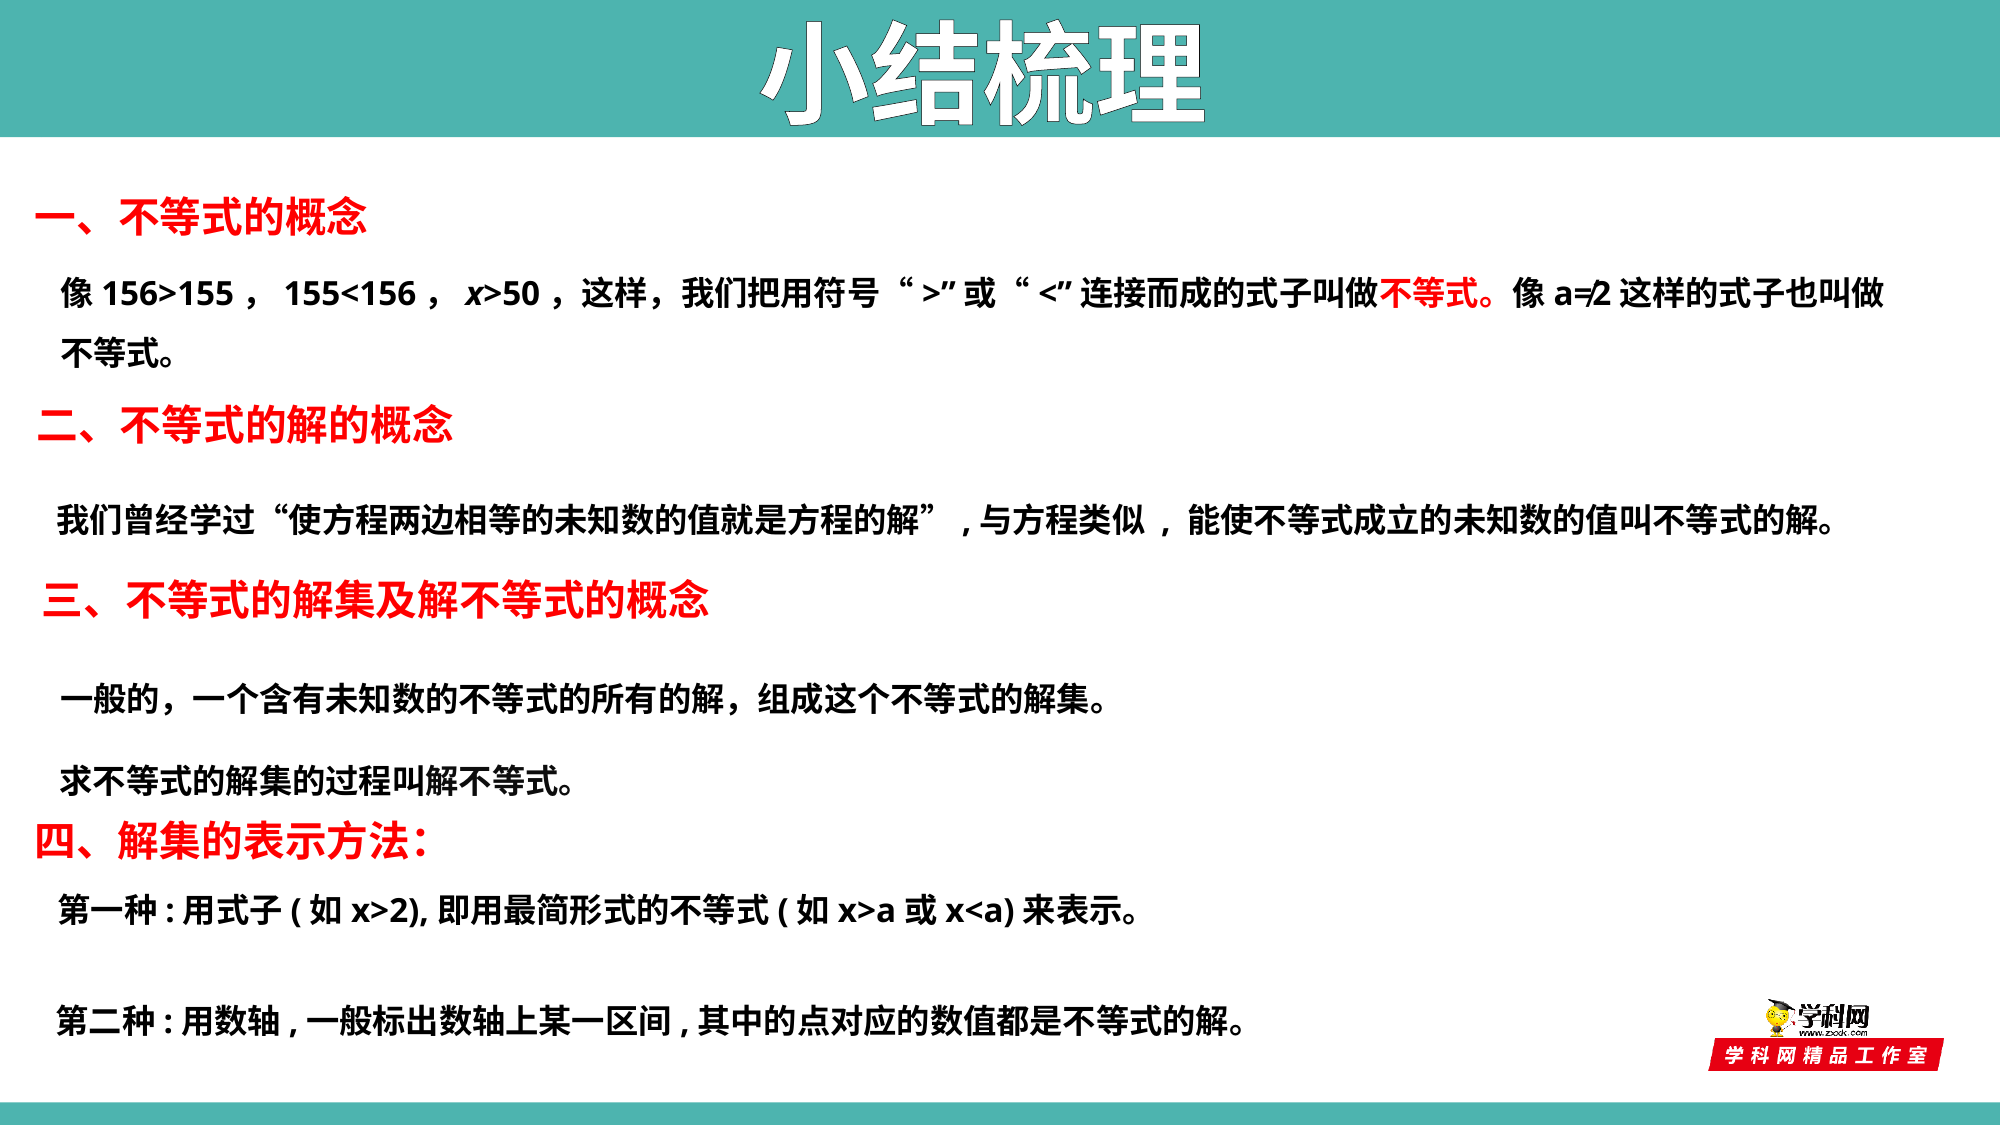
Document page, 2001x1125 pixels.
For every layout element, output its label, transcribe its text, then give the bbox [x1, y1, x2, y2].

text_box 第一种:用式子(如x>2),即用最简形式的不等式(如x>a或x<a)来表示。 [42, 878, 1142, 937]
text_box 二、不等式的解的概念 [21, 391, 469, 456]
text_box 小结梳理 [742, 0, 1223, 146]
text_box 求不等式的解集的过程叫解不等式。 [45, 732, 1261, 808]
text_box 第二种:用数轴,一般标出数轴上某一区间,其中的点对应的数值都是不等式的解。 [41, 973, 1246, 1048]
text_box 四、解集的表示方法： [19, 796, 752, 882]
text_box 一、不等式的概念 [19, 183, 384, 249]
text_box 三、不等式的解集及解不等式的概念 [27, 566, 725, 631]
text_box 我们曾经学过“使方程两边相等的未知数的值就是方程的解”,与方程类似 , 能使不等式成立的未知数的值叫不等式的解。 [41, 452, 1967, 547]
text_box 一般的，一个含有未知数的不等式的所有的解，组成这个不等式的解集。 [41, 646, 1954, 730]
picture [1766, 999, 1869, 1037]
text_box 像156>155，155<156，x>50，这样，我们把用符号“>”或“<”连接而成的式子叫做不等式。像a≠2这样的式子也叫做不等式。 [45, 245, 1920, 380]
picture [1708, 1038, 1944, 1071]
